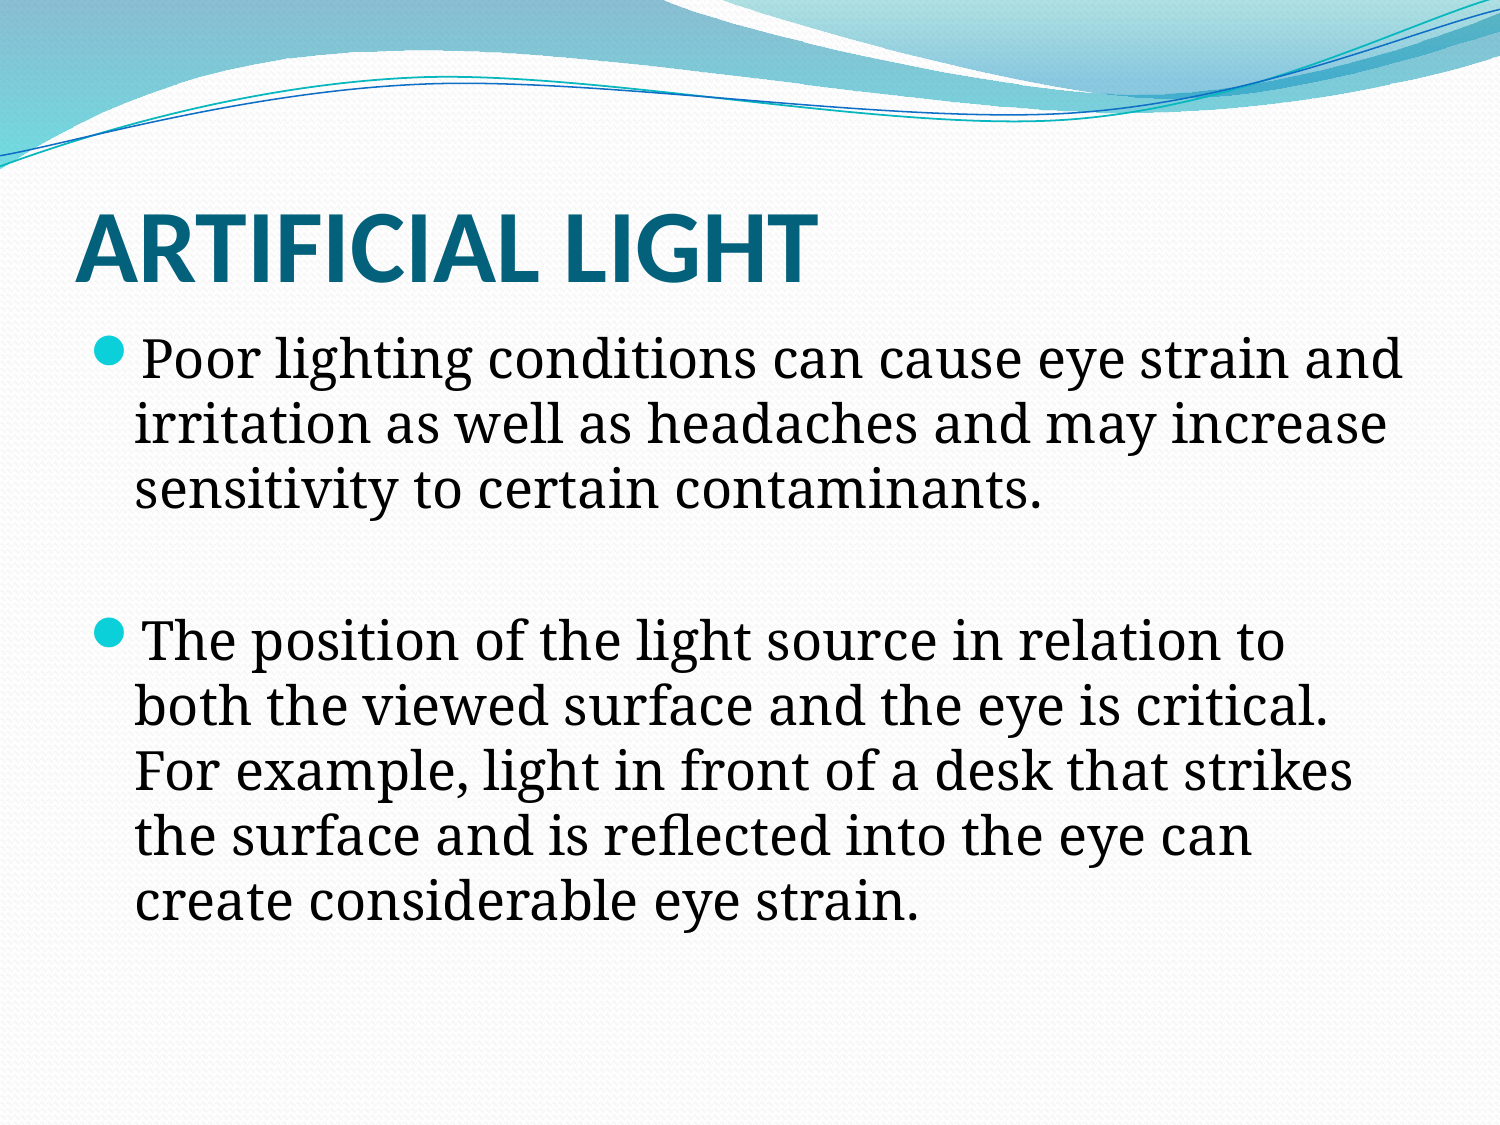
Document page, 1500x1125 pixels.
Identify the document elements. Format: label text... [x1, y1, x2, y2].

list Poor lighting conditions can cause eye strain and irritation as well as headaches and may increase sensitivity to certain contaminants. The position of the light source in relation to both the viewed surface and the eye is critical. For example, light in front of a desk that strikes the surface and is reflected into the eye can create considerable eye strain. [75, 317, 1425, 1038]
title ARTIFICIAL LIGHT [75, 115, 1425, 303]
